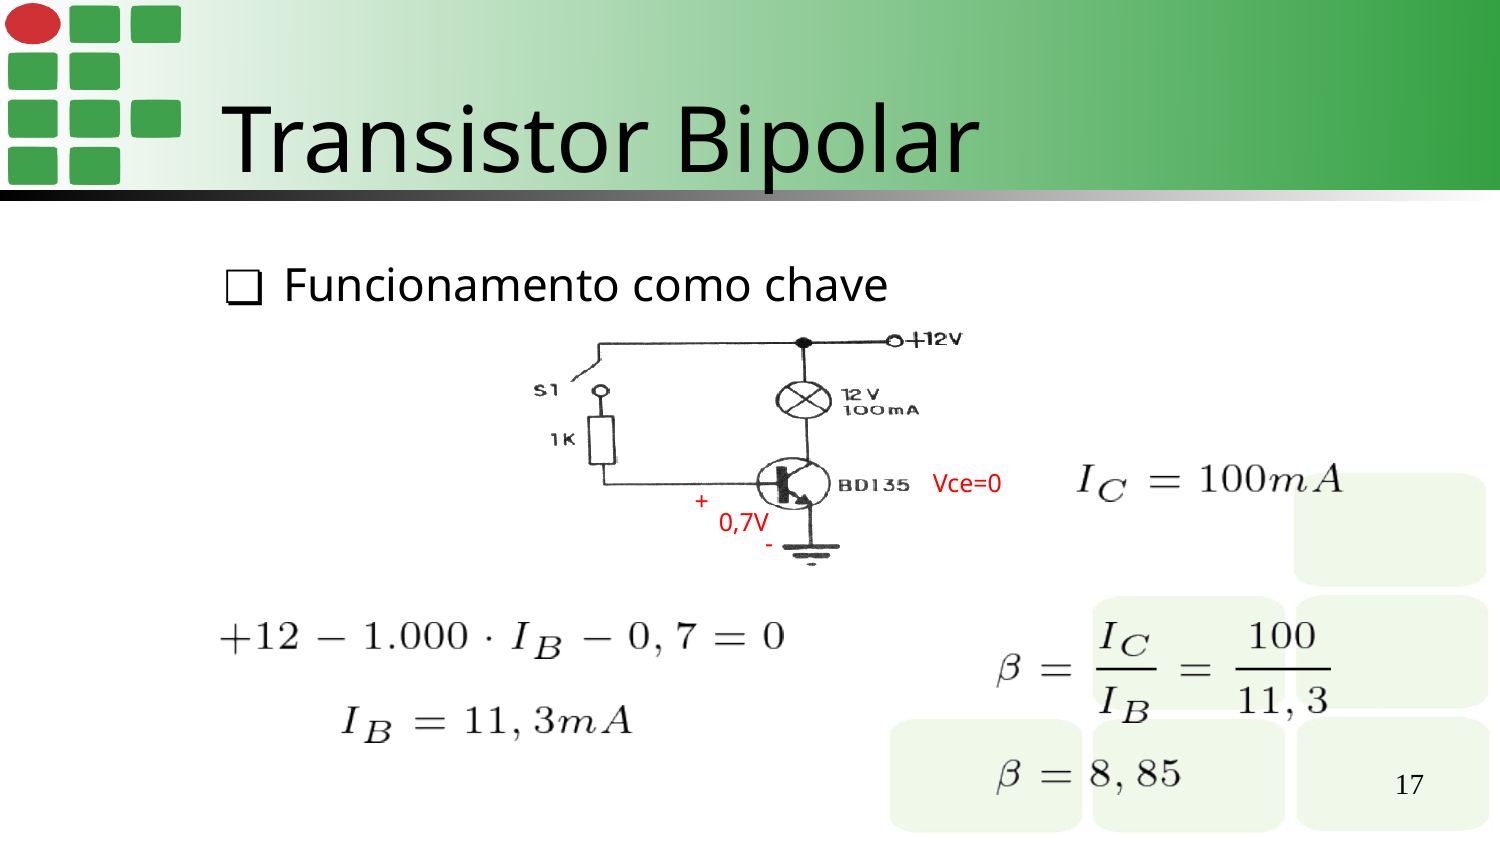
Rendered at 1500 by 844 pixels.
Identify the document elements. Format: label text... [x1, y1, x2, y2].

picture [339, 705, 633, 744]
text_box Vce=0 [991, 452, 1063, 513]
slide_number ‹#› [1075, 768, 1425, 827]
picture [5, 3, 181, 185]
text_box Transistor Bipolar [206, 26, 1468, 207]
text_box Funcionamento como chave [193, 248, 1469, 324]
picture [219, 622, 785, 660]
picture [513, 321, 1495, 835]
